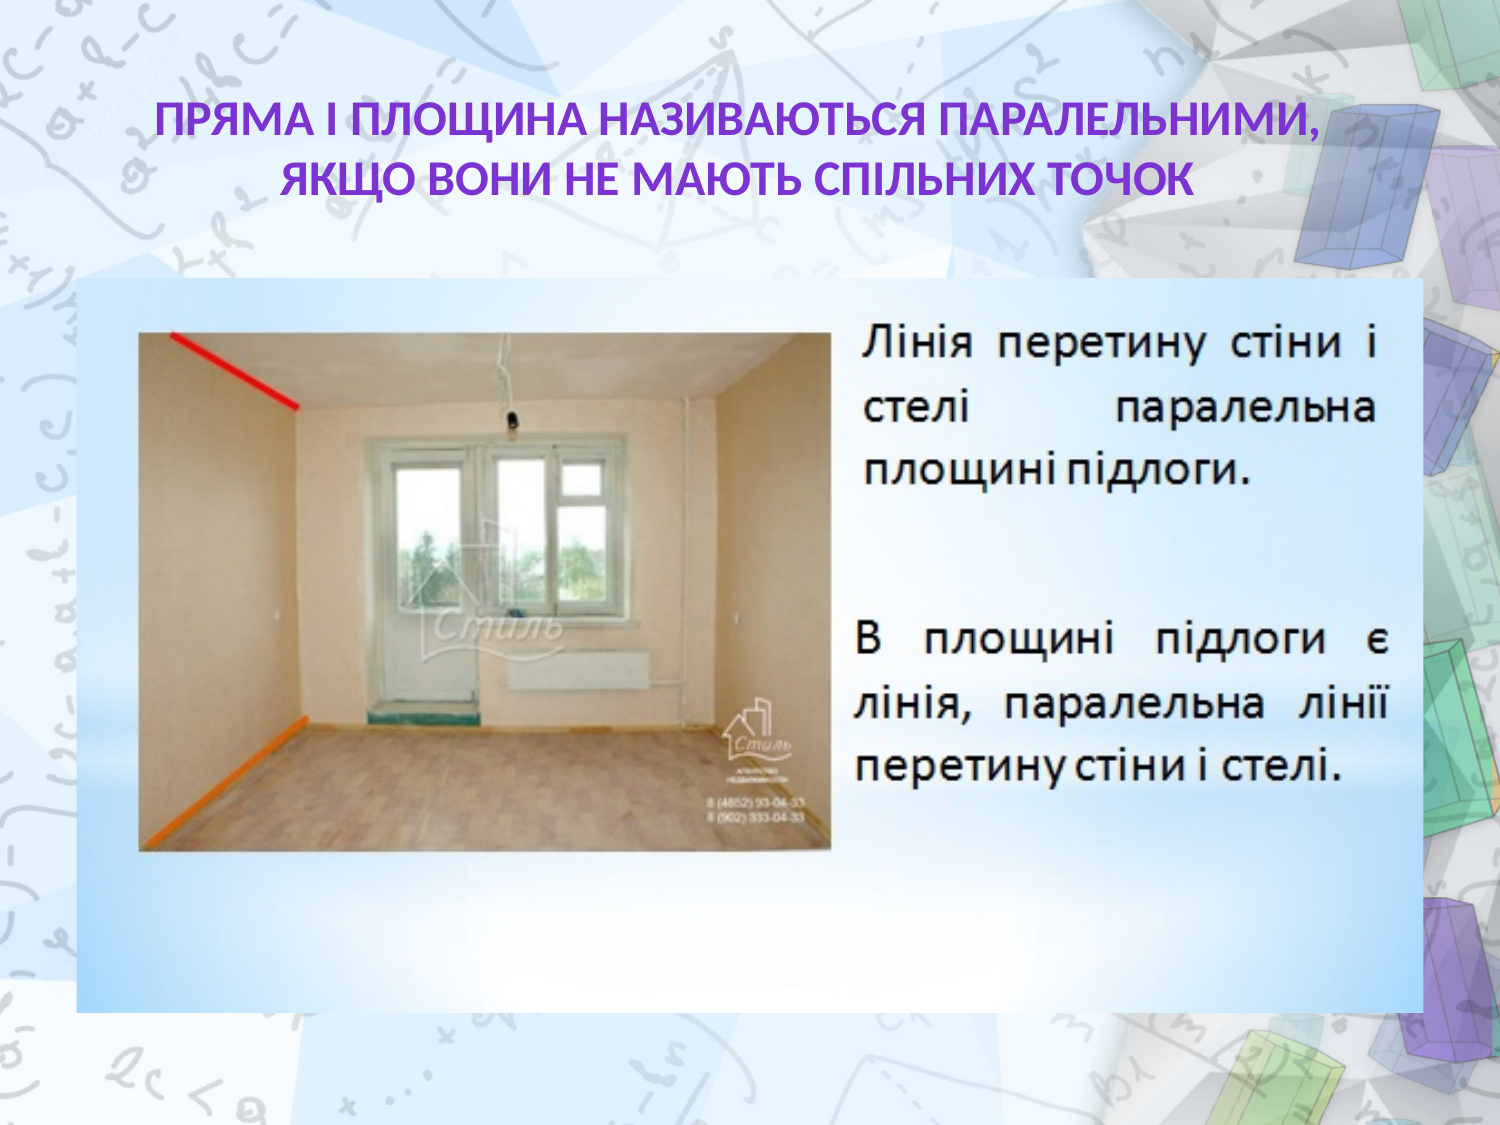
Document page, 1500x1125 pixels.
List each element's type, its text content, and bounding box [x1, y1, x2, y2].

text_box Пряма і площина називаються паралельними, якщо вони не мають спільних точок [100, 78, 1376, 213]
picture [0, 0, 1500, 1125]
